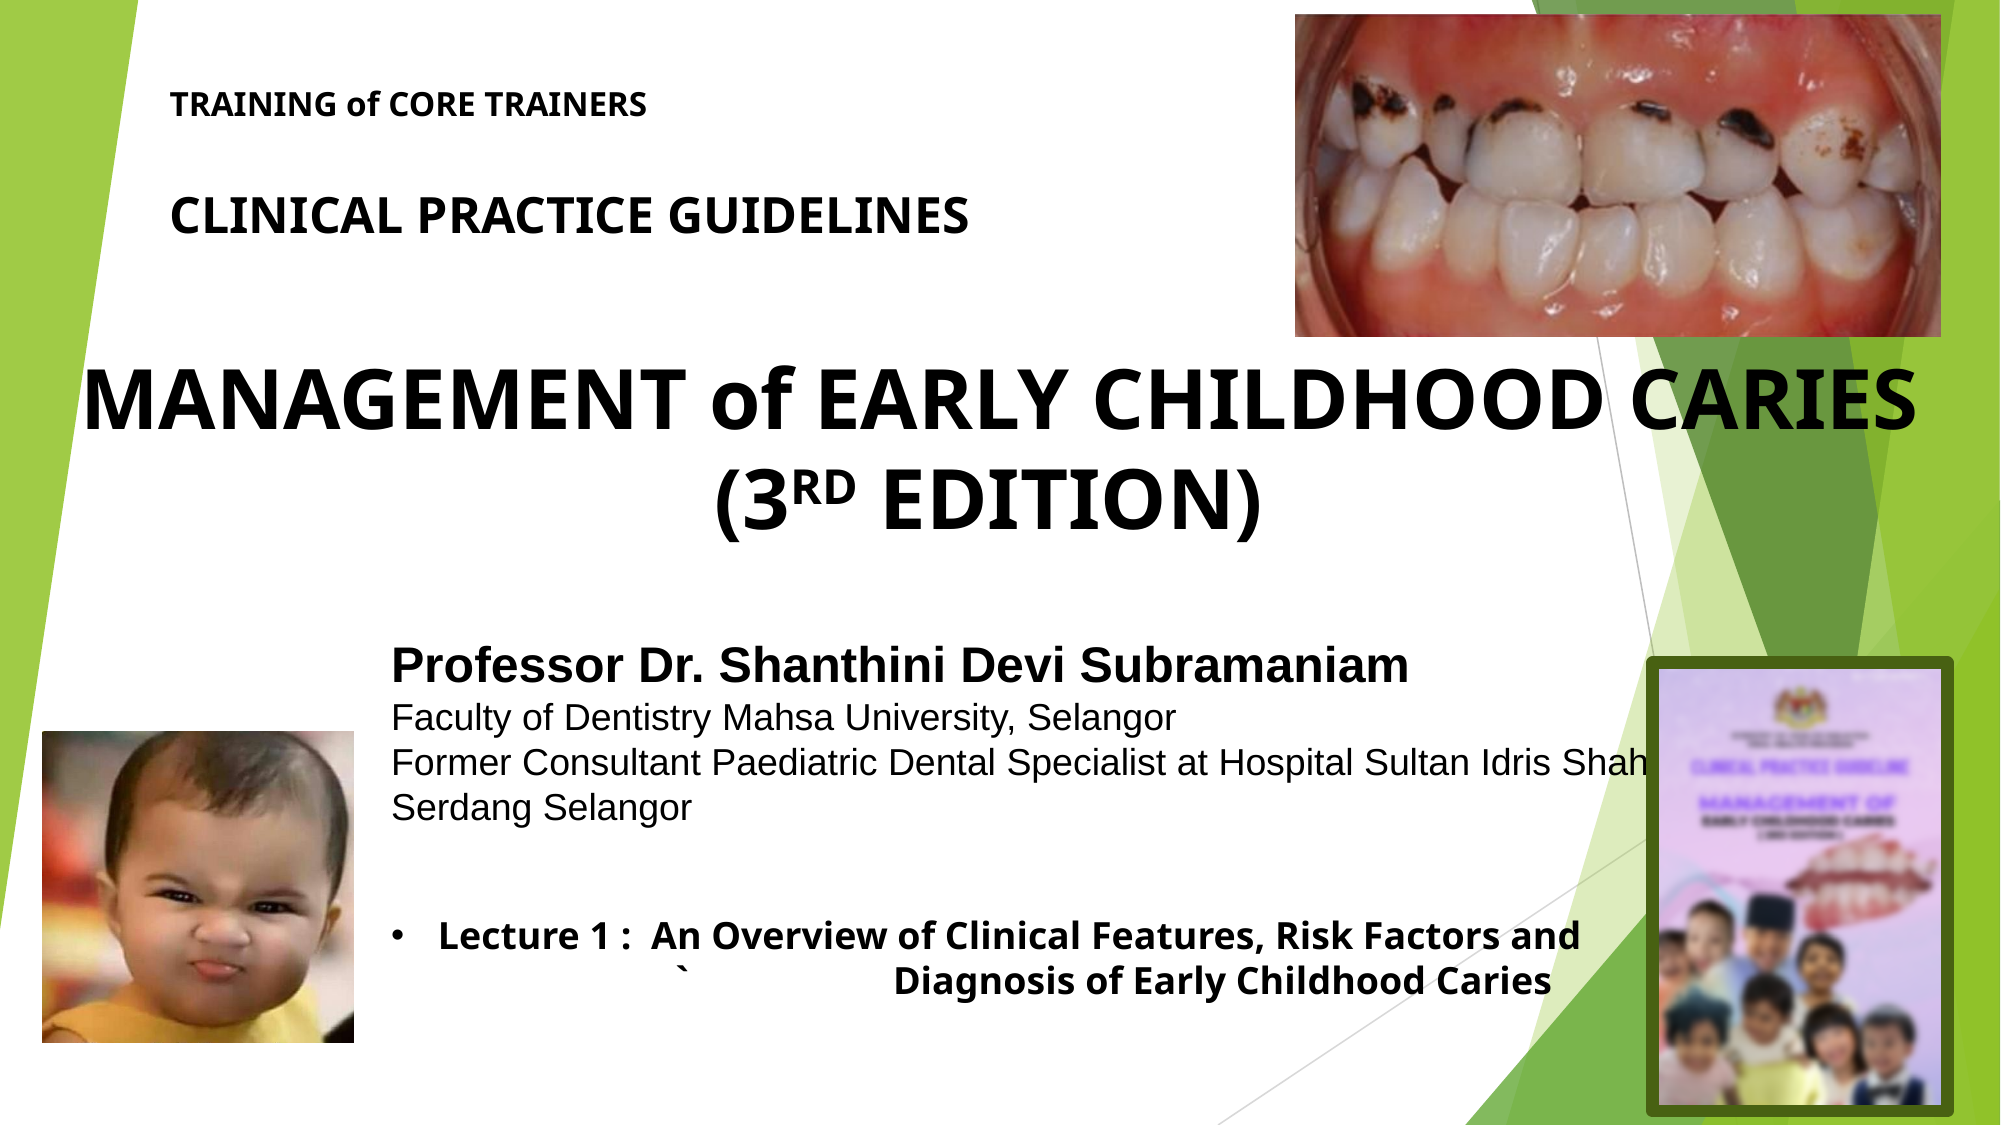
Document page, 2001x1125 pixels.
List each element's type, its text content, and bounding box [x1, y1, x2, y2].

picture [1658, 668, 1942, 1106]
text_box CLINICAL PRACTICE GUIDELINES [154, 175, 1118, 286]
picture [1294, 13, 1942, 337]
text_box Professor Dr. Shanthini Devi Subramaniam Faculty of Dentistry Mahsa University, Selangor Former Consultant Paediatric Dental Specialist at Hospital Sultan Idris Shah, Serdang Selangor [376, 625, 1682, 838]
text_box Lecture 1 : An Overview of Clinical Features, Risk Factors and ` Diagnosis of Early Childhood Caries [376, 904, 1637, 1011]
picture [42, 731, 354, 1043]
text_box TRAINING of CORE TRAINERS [154, 76, 892, 166]
text_box MANAGEMENT of EARLY CHILDHOOD CARIES (3RD EDITION) [19, 338, 1981, 589]
